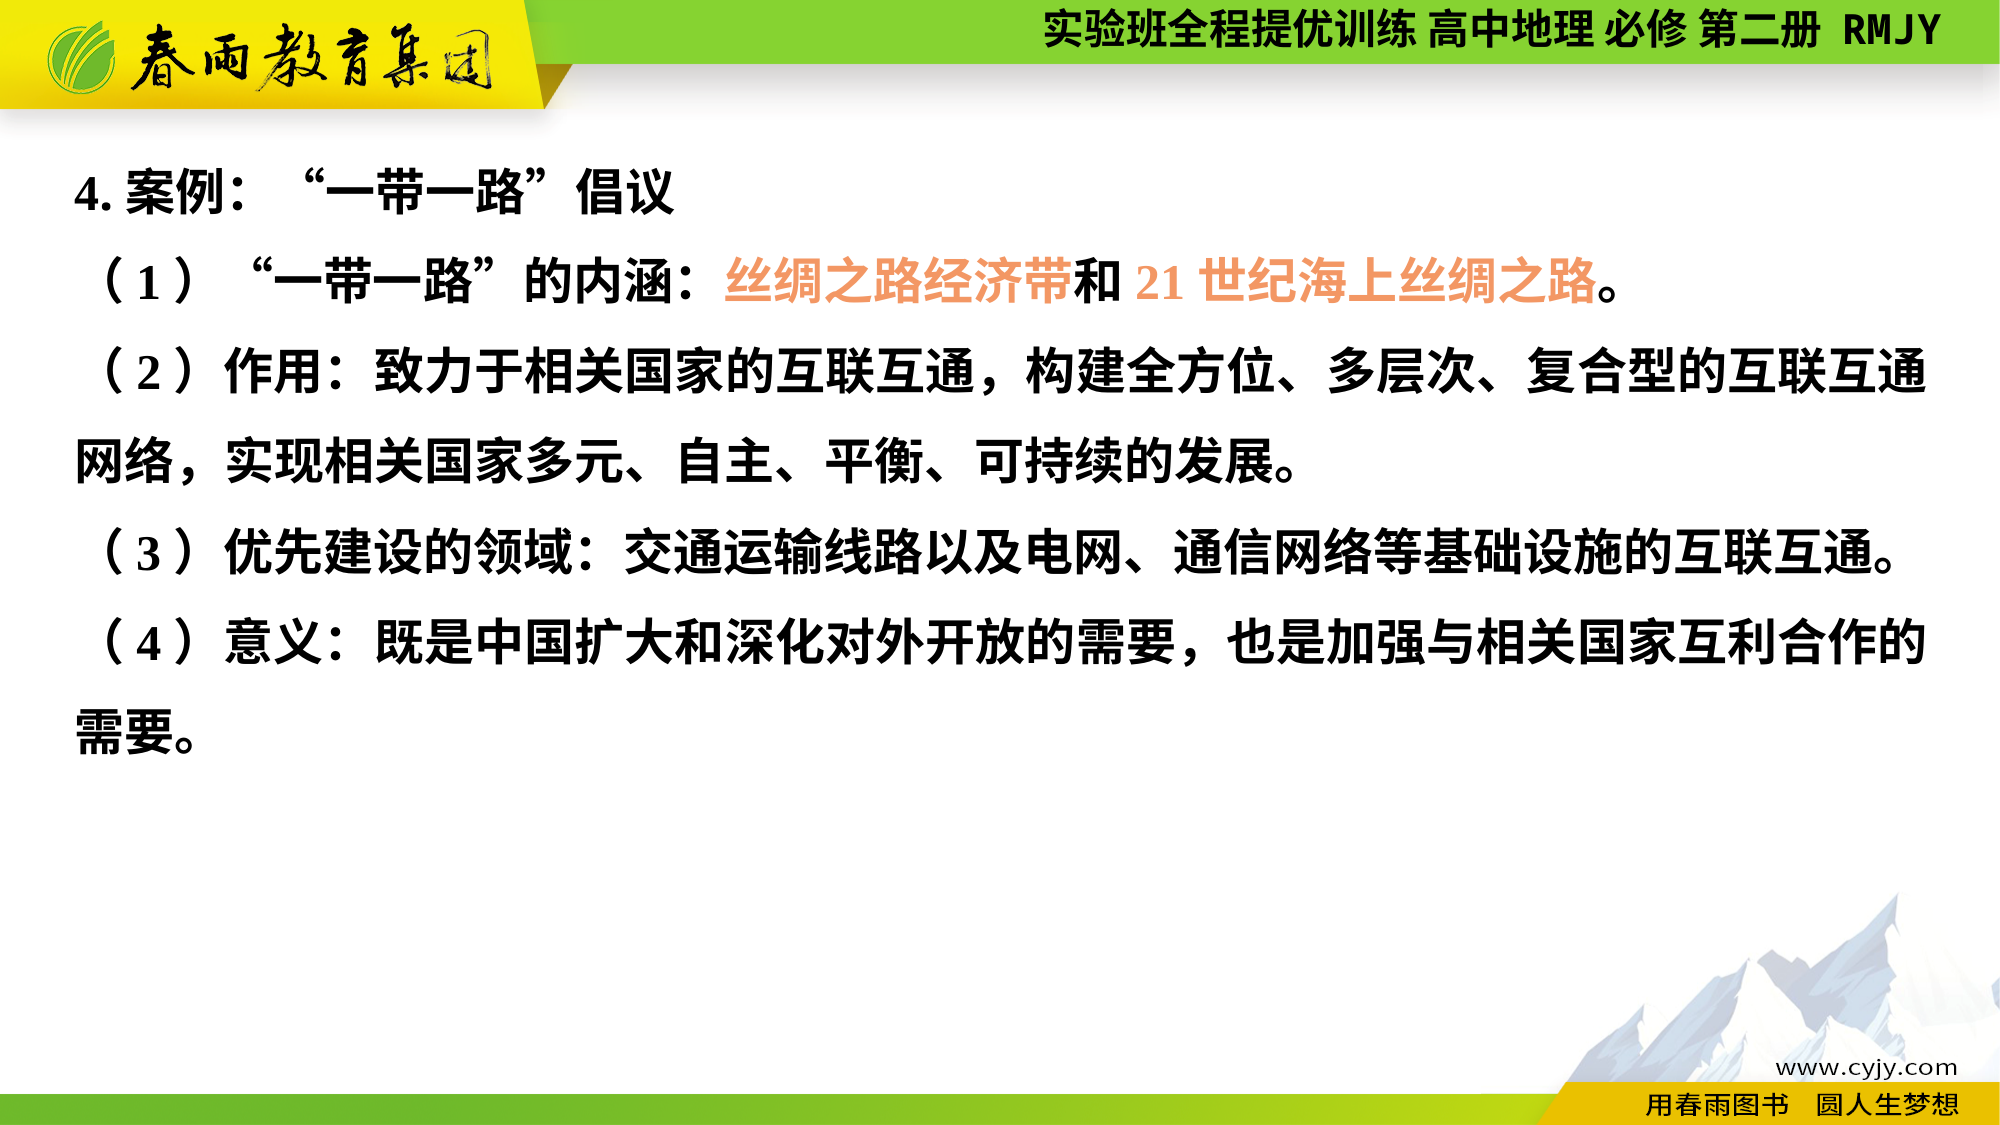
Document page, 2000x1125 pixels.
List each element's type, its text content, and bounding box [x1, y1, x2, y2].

picture [0, 0, 2000, 1125]
list 4.案例：“一带一路”倡议 （1）“一带一路”的内涵：丝绸之路经济带和21世纪海上丝绸之路。 （2）作用：致力于相关国家的互联互通，构建全方位、多层次、复合型的互联互通网络，实现相关国家多元、自主、平衡、可持续的发展。 （3）优先建设的领域：交通运输线路以及电网、通信网络等基础设施的互联互通。 （4）意义：既是中国扩大和深化对外开放的需要，也是加强与相关国家互利合作的需要。 [59, 122, 1944, 774]
